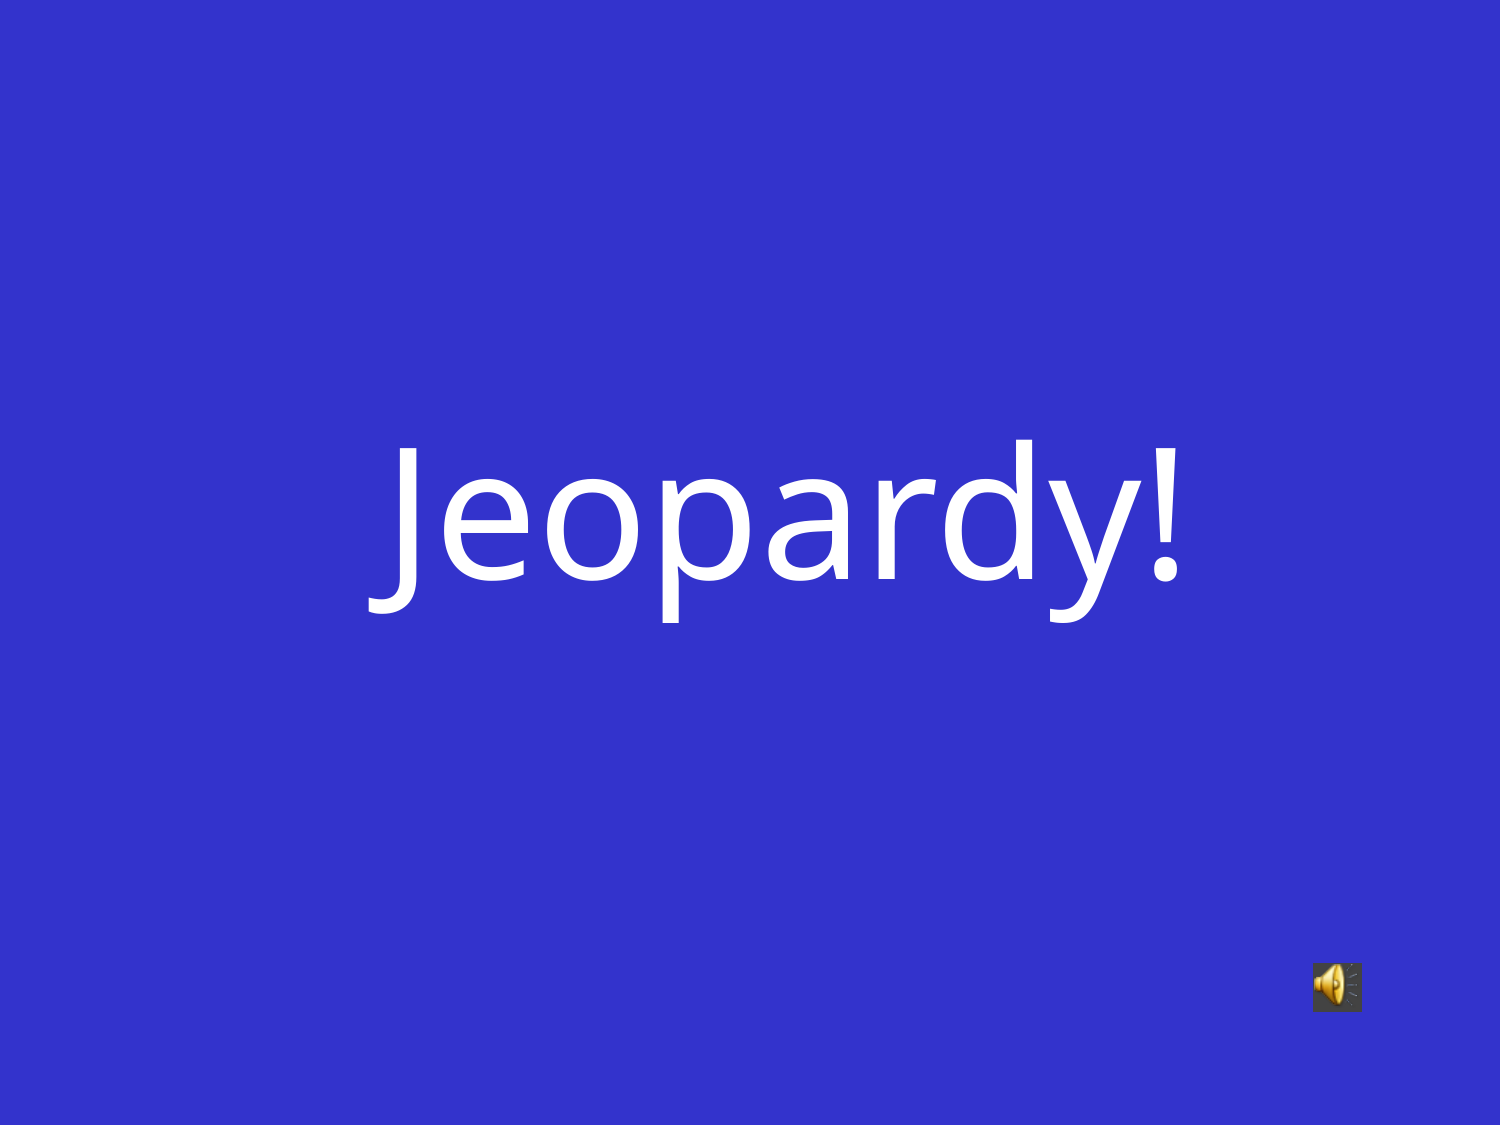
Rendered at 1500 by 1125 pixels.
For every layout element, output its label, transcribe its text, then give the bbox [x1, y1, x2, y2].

title Jeopardy! [149, 412, 1426, 601]
picture [1312, 962, 1363, 1013]
